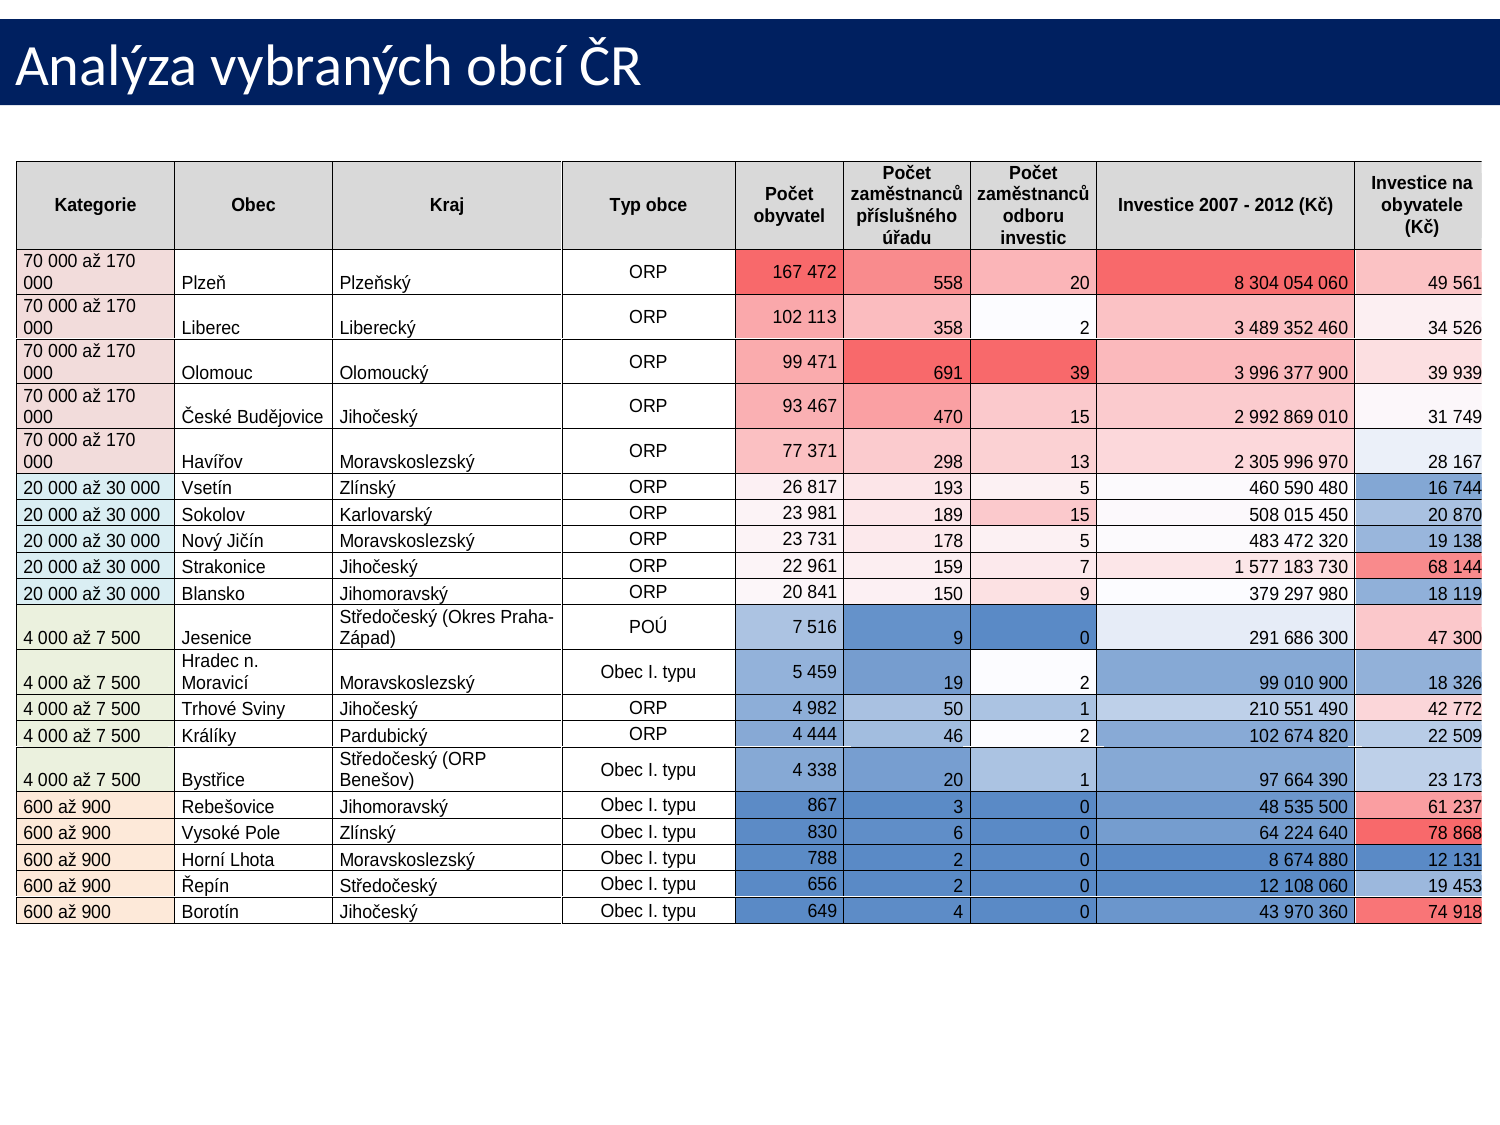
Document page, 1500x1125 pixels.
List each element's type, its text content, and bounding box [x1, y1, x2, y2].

title Analýza vybraných obcí ČR [0, 19, 1500, 106]
picture [8, 160, 1482, 968]
